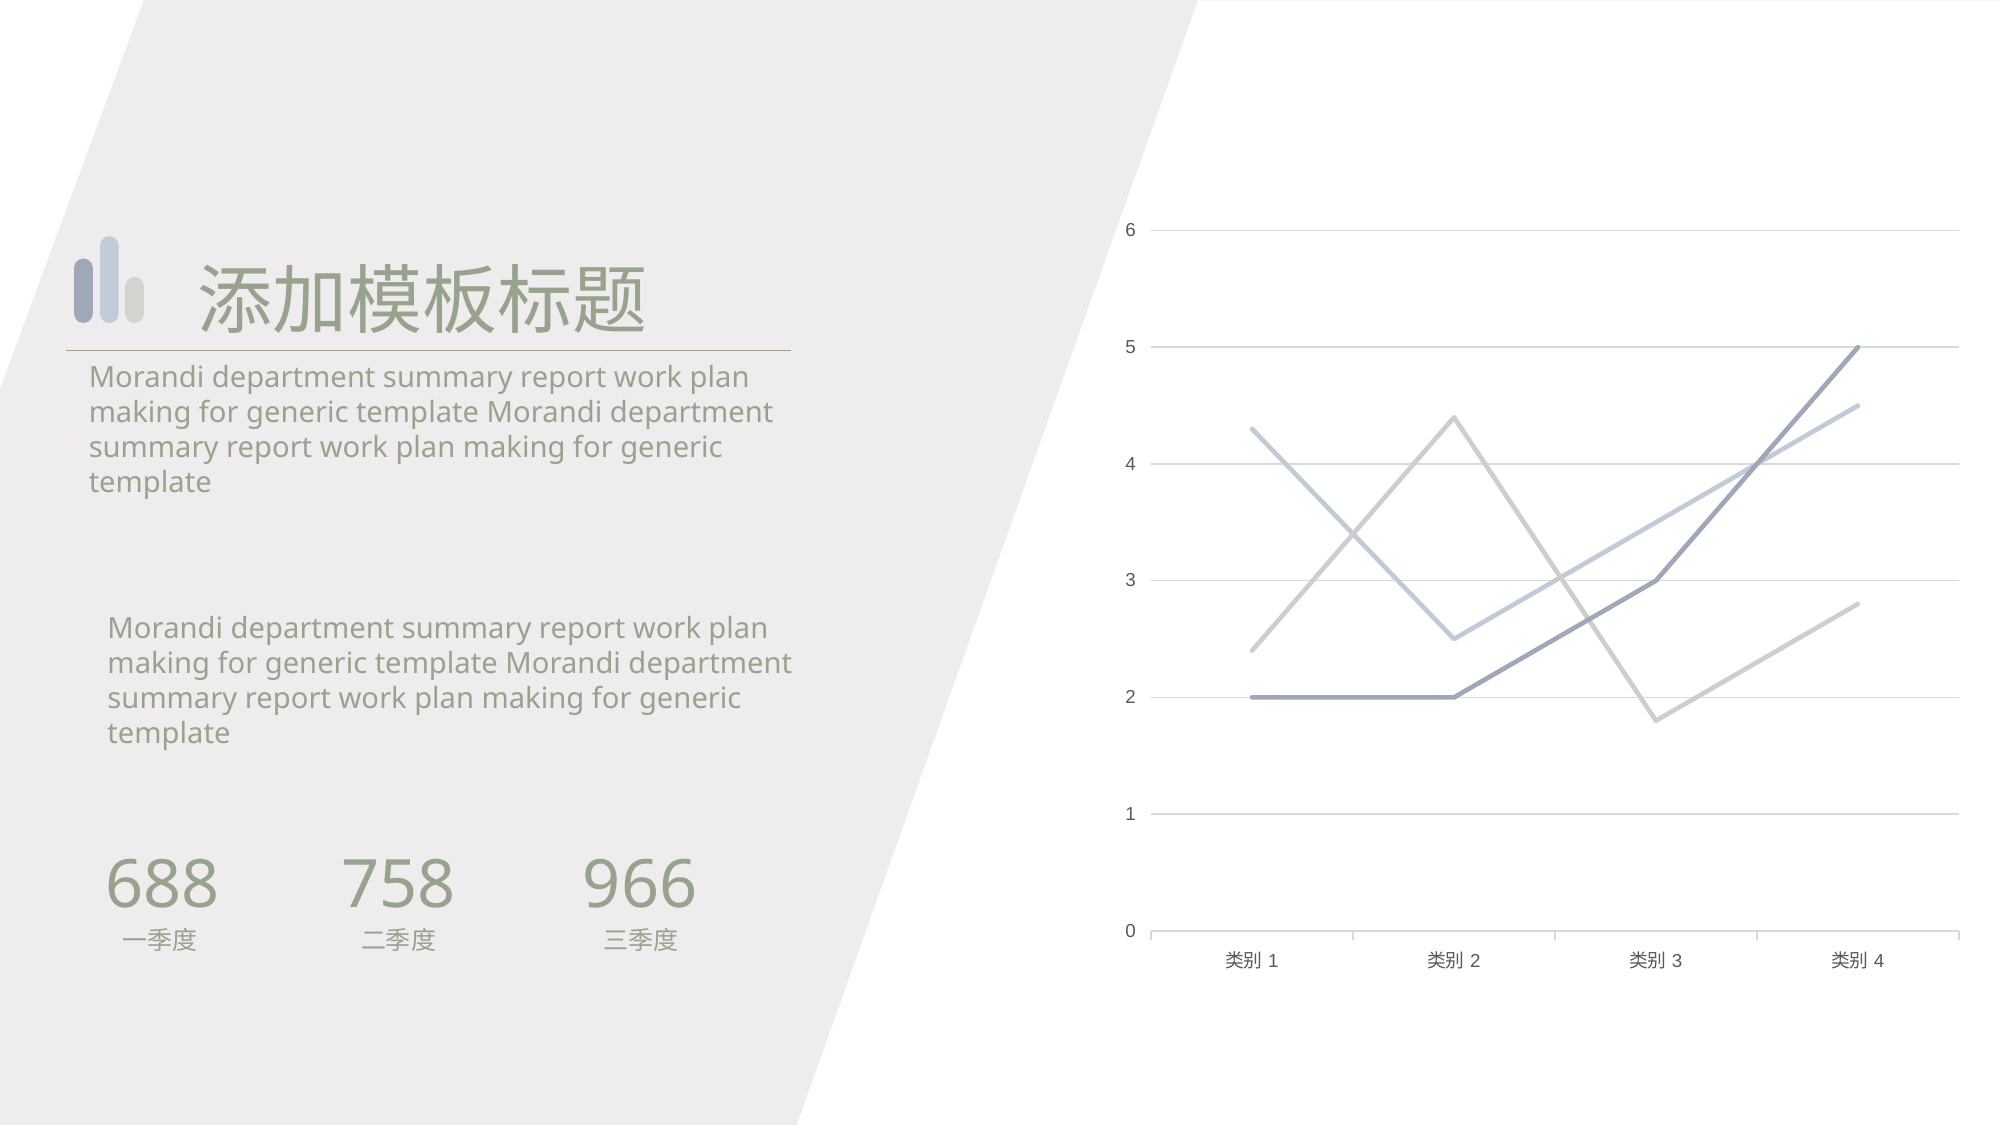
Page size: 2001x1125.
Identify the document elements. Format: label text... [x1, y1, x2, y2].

text_box [795, 0, 2000, 1125]
text_box Morandi department summary report work plan making for generic template Morandi department summary report work plan making for generic template [73, 350, 820, 506]
text_box Morandi department summary report work plan making for generic template Morandi department summary report work plan making for generic template [92, 601, 839, 757]
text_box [74, 236, 144, 324]
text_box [92, 833, 711, 963]
text_box [0, 0, 145, 392]
chart [1107, 203, 1977, 988]
text_box 添加模板标题 [183, 244, 772, 350]
